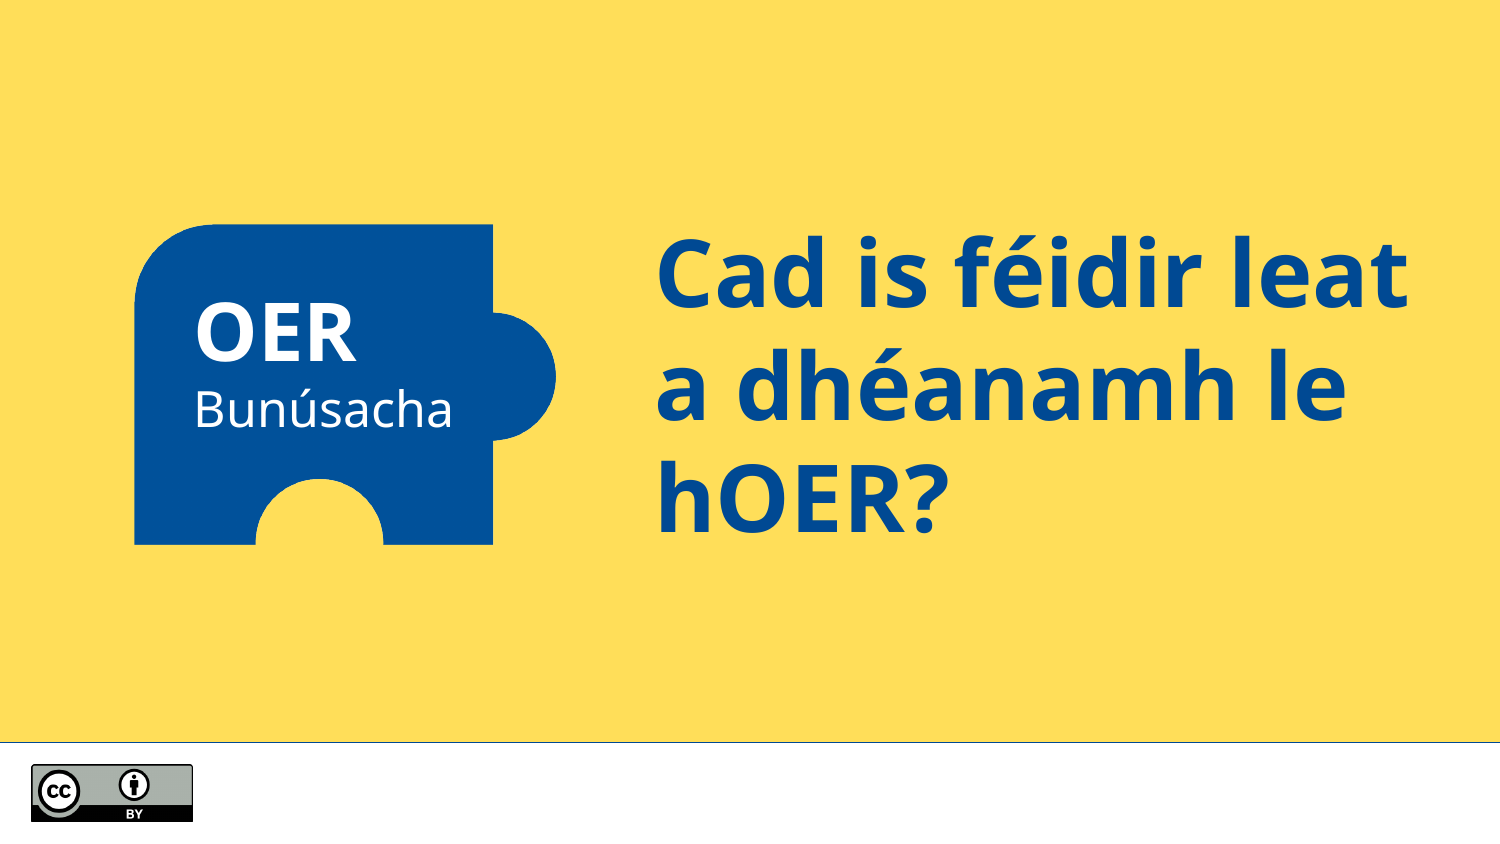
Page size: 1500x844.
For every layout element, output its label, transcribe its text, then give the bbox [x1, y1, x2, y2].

text_box OER Bunúsacha [560, 261, 795, 456]
text_box Cad is féidir leat a dhéanamh le hOER? [639, 199, 1427, 567]
text_box [0, 750, 1500, 844]
picture [31, 764, 193, 822]
picture [133, 224, 556, 545]
